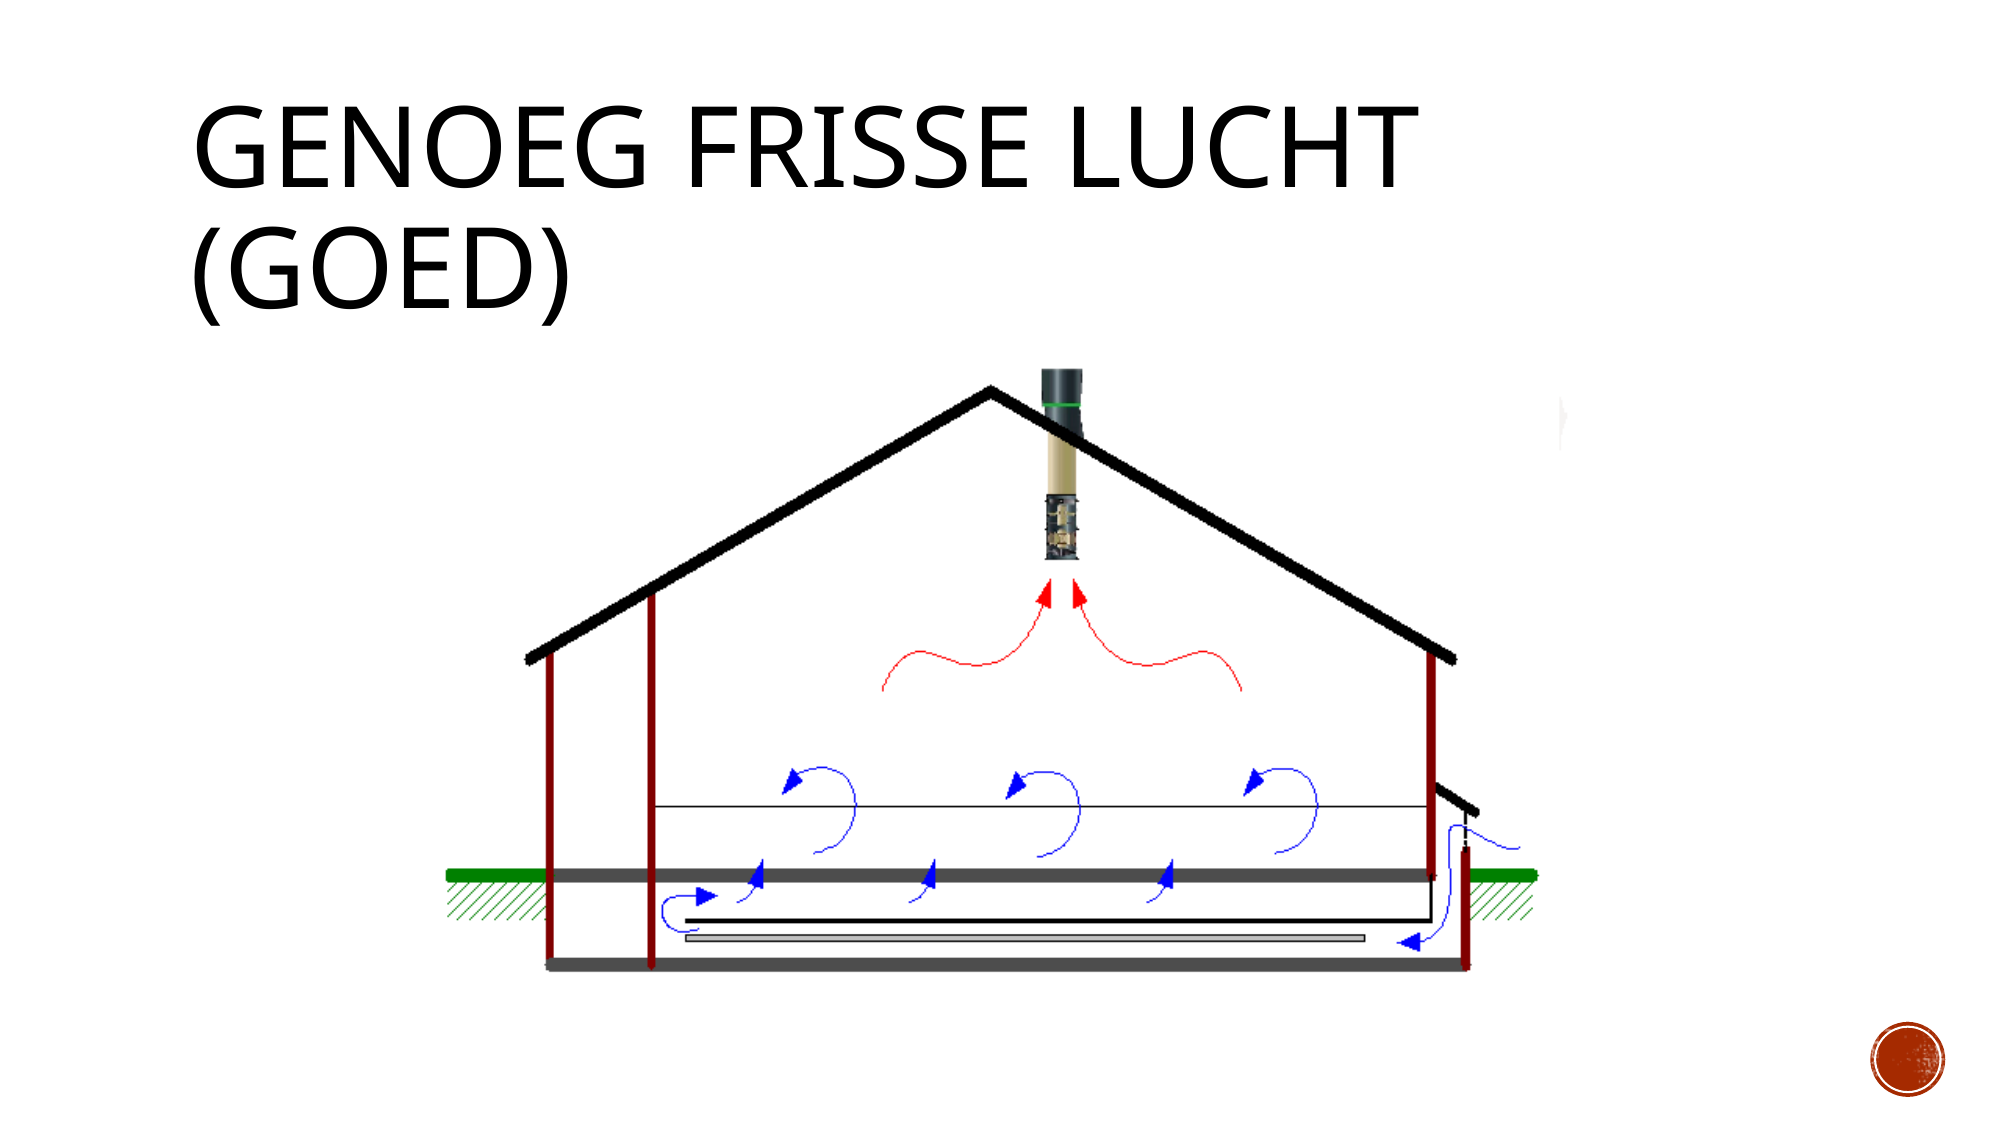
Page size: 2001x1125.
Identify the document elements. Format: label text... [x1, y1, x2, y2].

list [436, 359, 1566, 1002]
title Genoeg frisse lucht (goed) [175, 79, 1826, 344]
